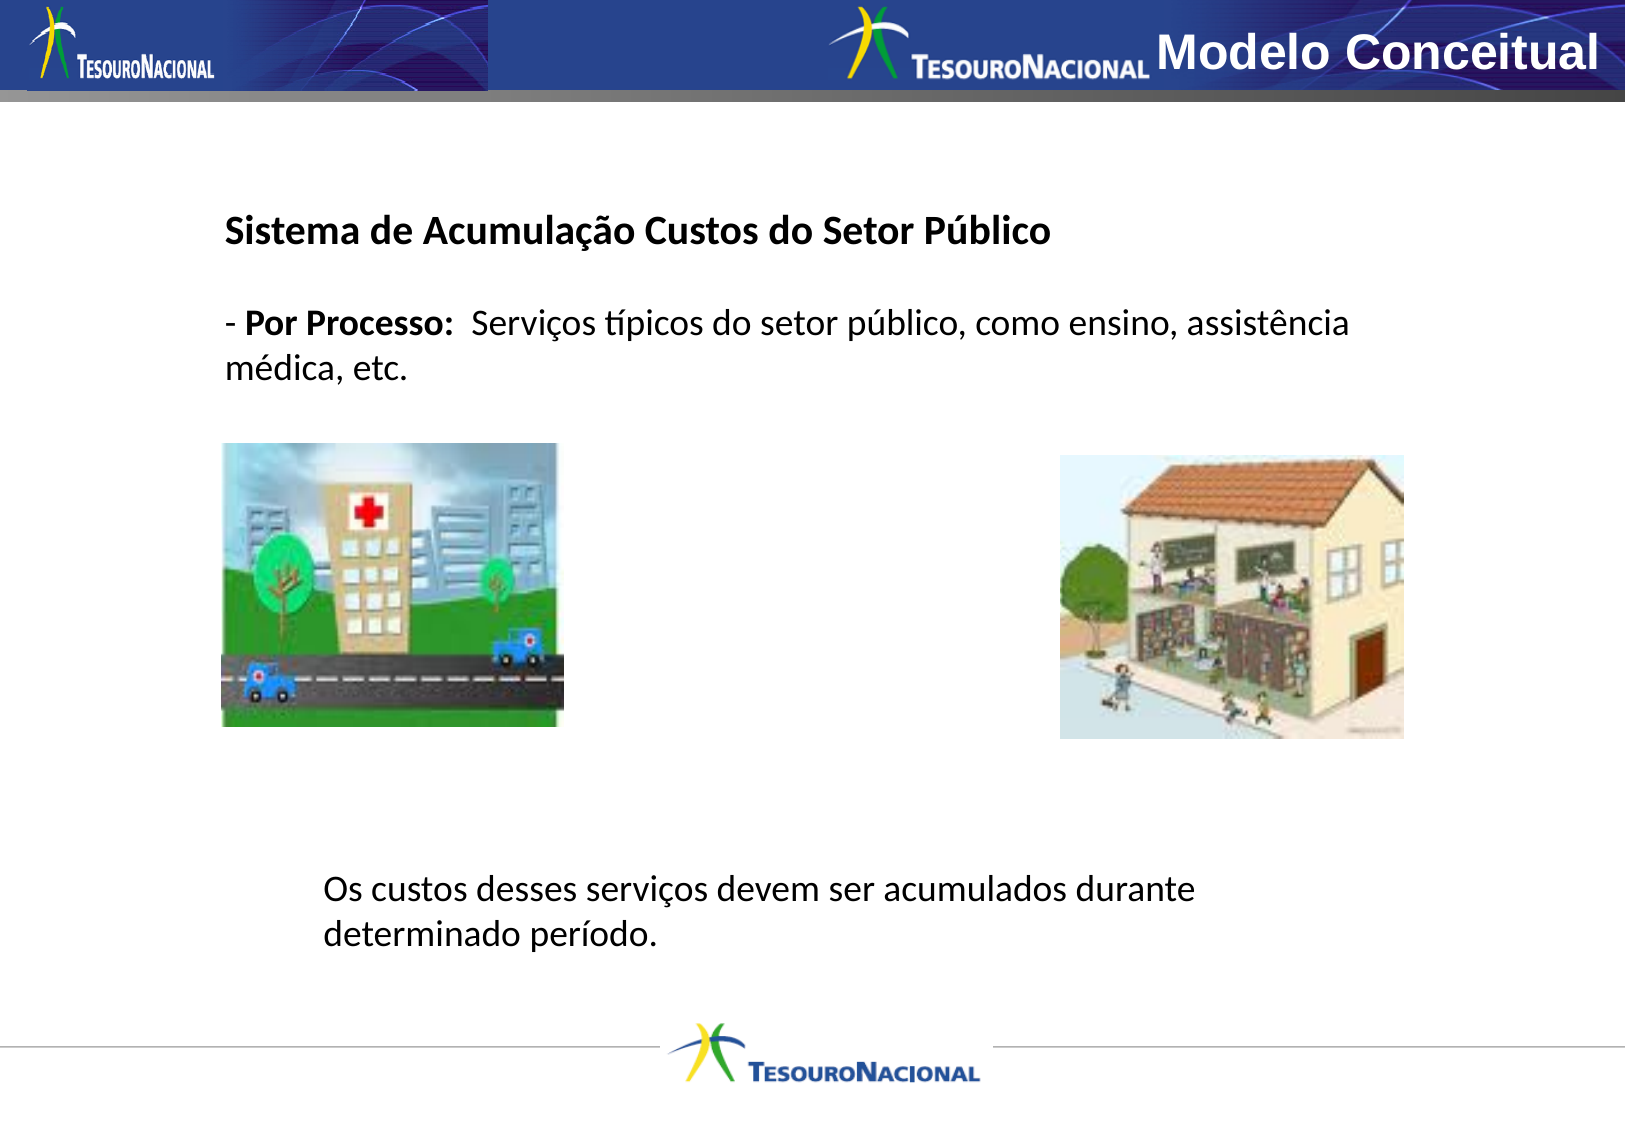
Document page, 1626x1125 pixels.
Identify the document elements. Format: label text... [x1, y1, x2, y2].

picture [660, 1019, 993, 1093]
text_box Sistema de Acumulação Custos do Setor Público - Por Processo: Serviços típicos do setor público, como ensino, assistência médica, etc. [210, 195, 1416, 846]
picture [1060, 455, 1404, 740]
picture [221, 443, 564, 728]
text_box Modelo Conceitual [140, 12, 1616, 88]
text_box Os custos desses serviços devem ser acumulados durante determinado período. [308, 856, 1325, 962]
picture [0, 0, 1625, 91]
